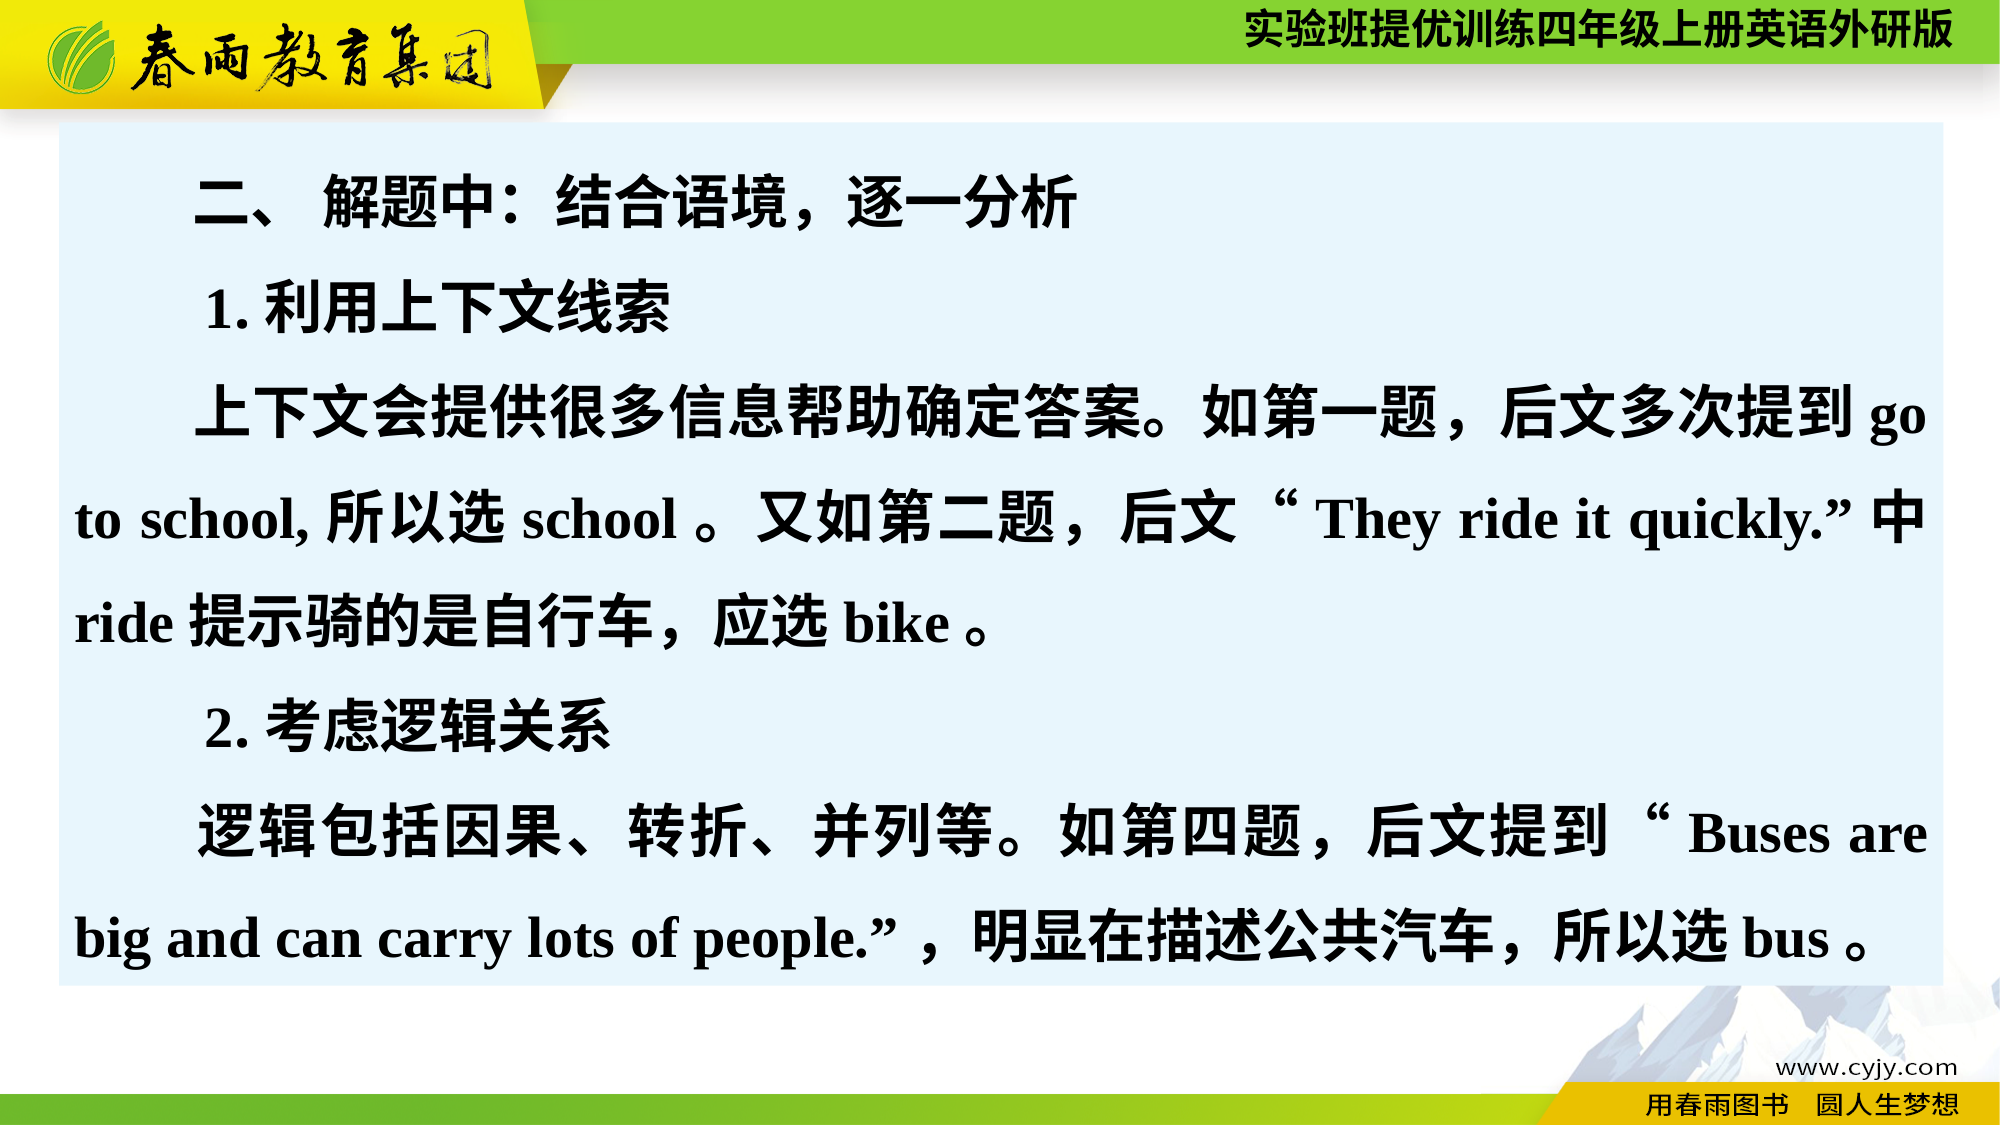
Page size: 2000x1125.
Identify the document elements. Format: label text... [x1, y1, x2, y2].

picture [0, 0, 2000, 1125]
list 二、 解题中：结合语境，逐一分析 1.利用上下文线索 上下文会提供很多信息帮助确定答案。如第一题，后文多次提到go to school,所以选school。又如第二题，后文“They ride it quickly.”中 ride提示骑的是自行车，应选bike。 2.考虑逻辑关系 逻辑包括因果、转折、并列等。如第四题，后文提到“Buses are big and can carry lots of people.”，明显在描述公共汽车，所以选bus。 [59, 122, 1944, 986]
